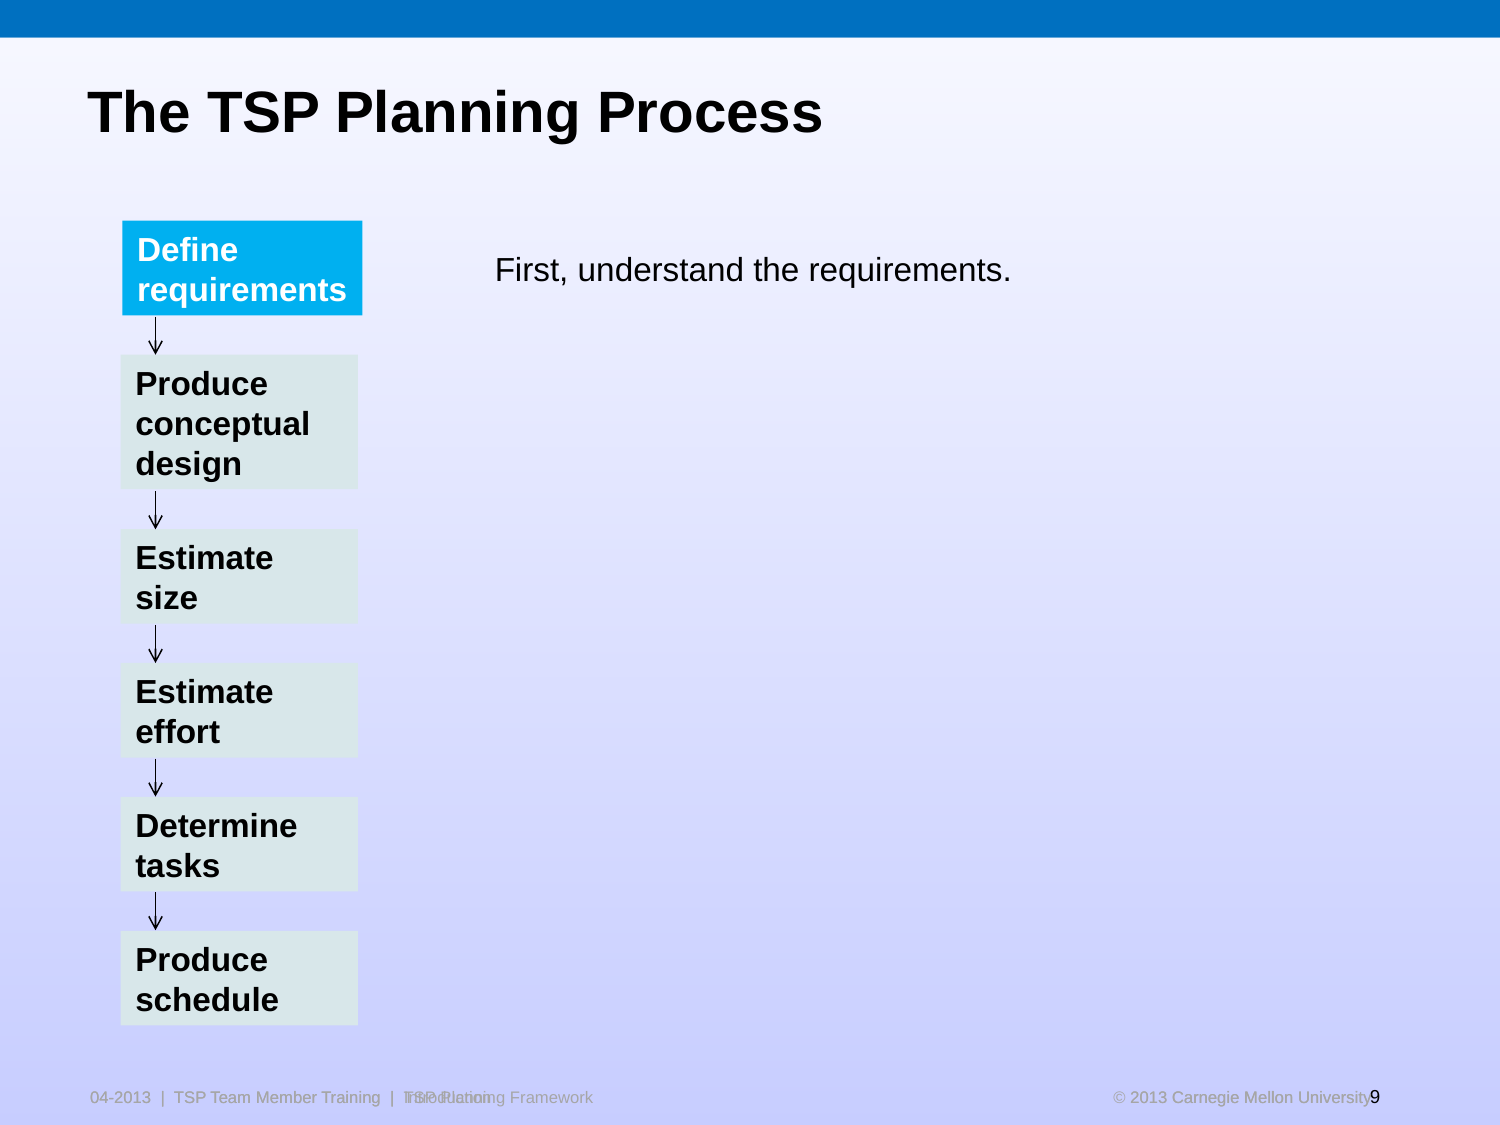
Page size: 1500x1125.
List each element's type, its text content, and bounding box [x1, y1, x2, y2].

text_box Produce schedule [120, 930, 358, 1026]
text_box First, understand the requirements. [480, 240, 1028, 296]
title The TSP Planning Process [87, 87, 1439, 226]
text_box Define requirements [122, 220, 363, 316]
text_box Estimate effort [120, 662, 358, 758]
text_box Estimate size [120, 529, 358, 624]
text_box Determine tasks [120, 796, 358, 892]
text_box Produce conceptual design [120, 354, 358, 490]
